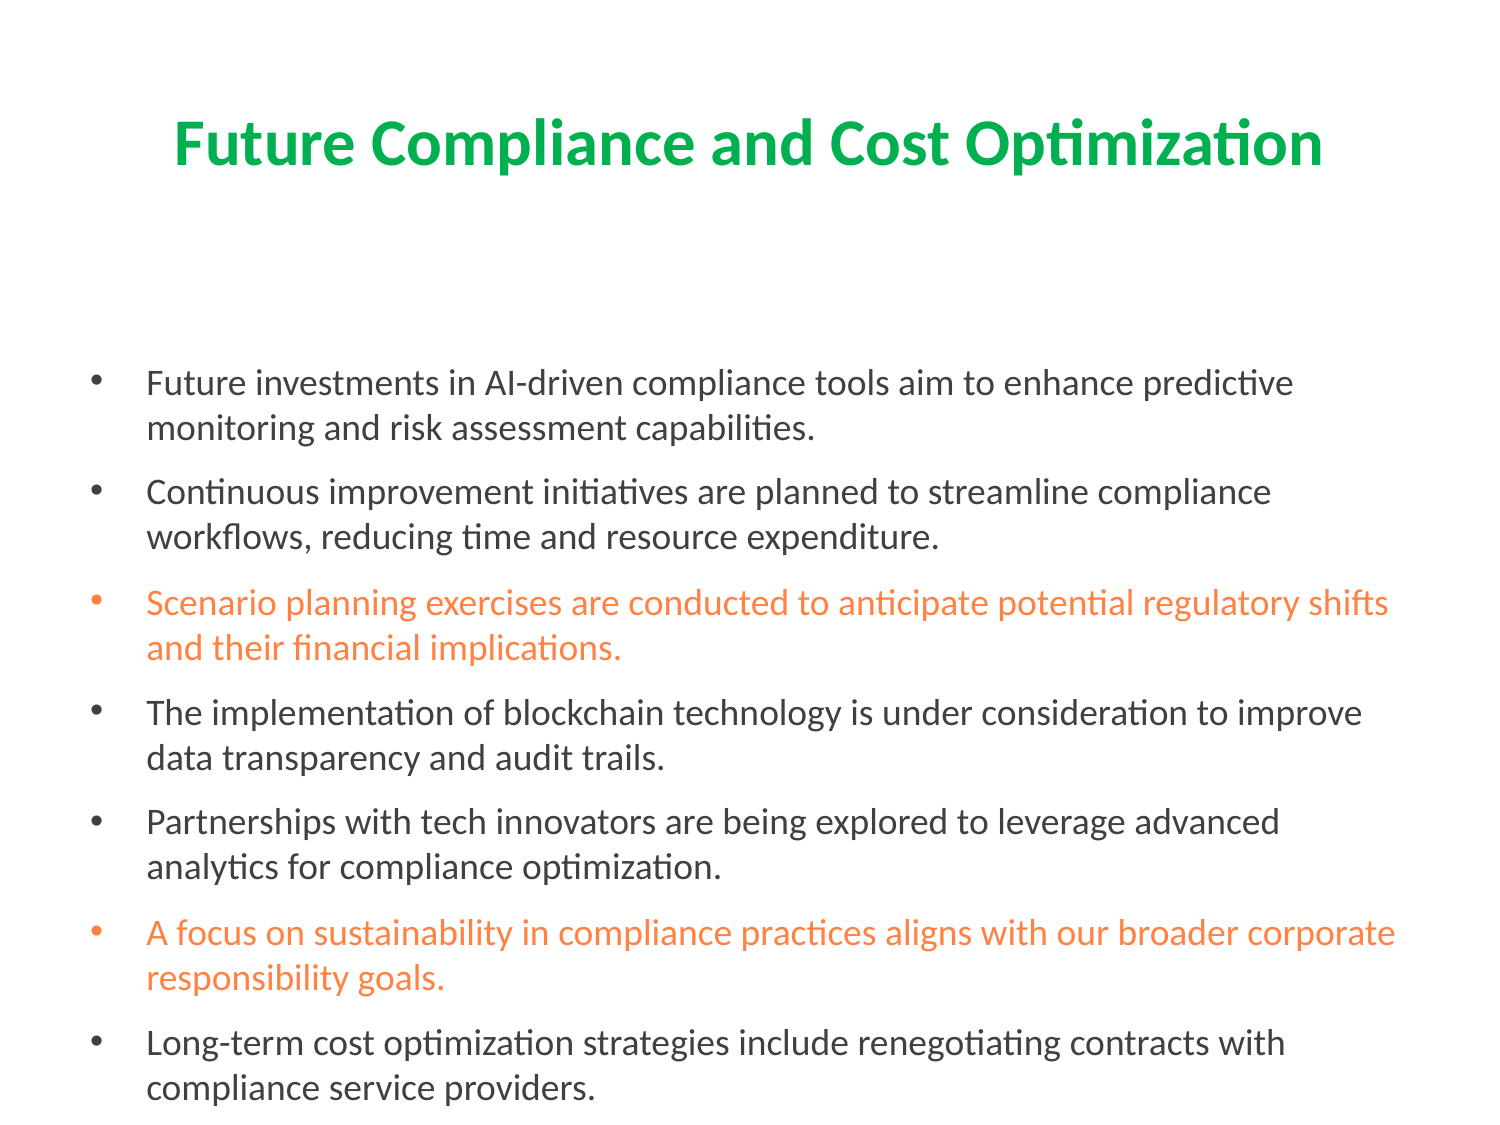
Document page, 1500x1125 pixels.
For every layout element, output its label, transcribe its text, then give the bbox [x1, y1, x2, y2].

list Future investments in AI-driven compliance tools aim to enhance predictive monitoring and risk assessment capabilities. Continuous improvement initiatives are planned to streamline compliance workflows, reducing time and resource expenditure. Scenario planning exercises are conducted to anticipate potential regulatory shifts and their financial implications. The implementation of blockchain technology is under consideration to improve data transparency and audit trails. Partnerships with tech innovators are being explored to leverage advanced analytics for compliance optimization. A focus on sustainability in compliance practices aligns with our broader corporate responsibility goals. Long-term cost optimization strategies include renegotiating contracts with compliance service providers. [75, 262, 1425, 1005]
title Future Compliance and Cost Optimization [75, 45, 1425, 233]
